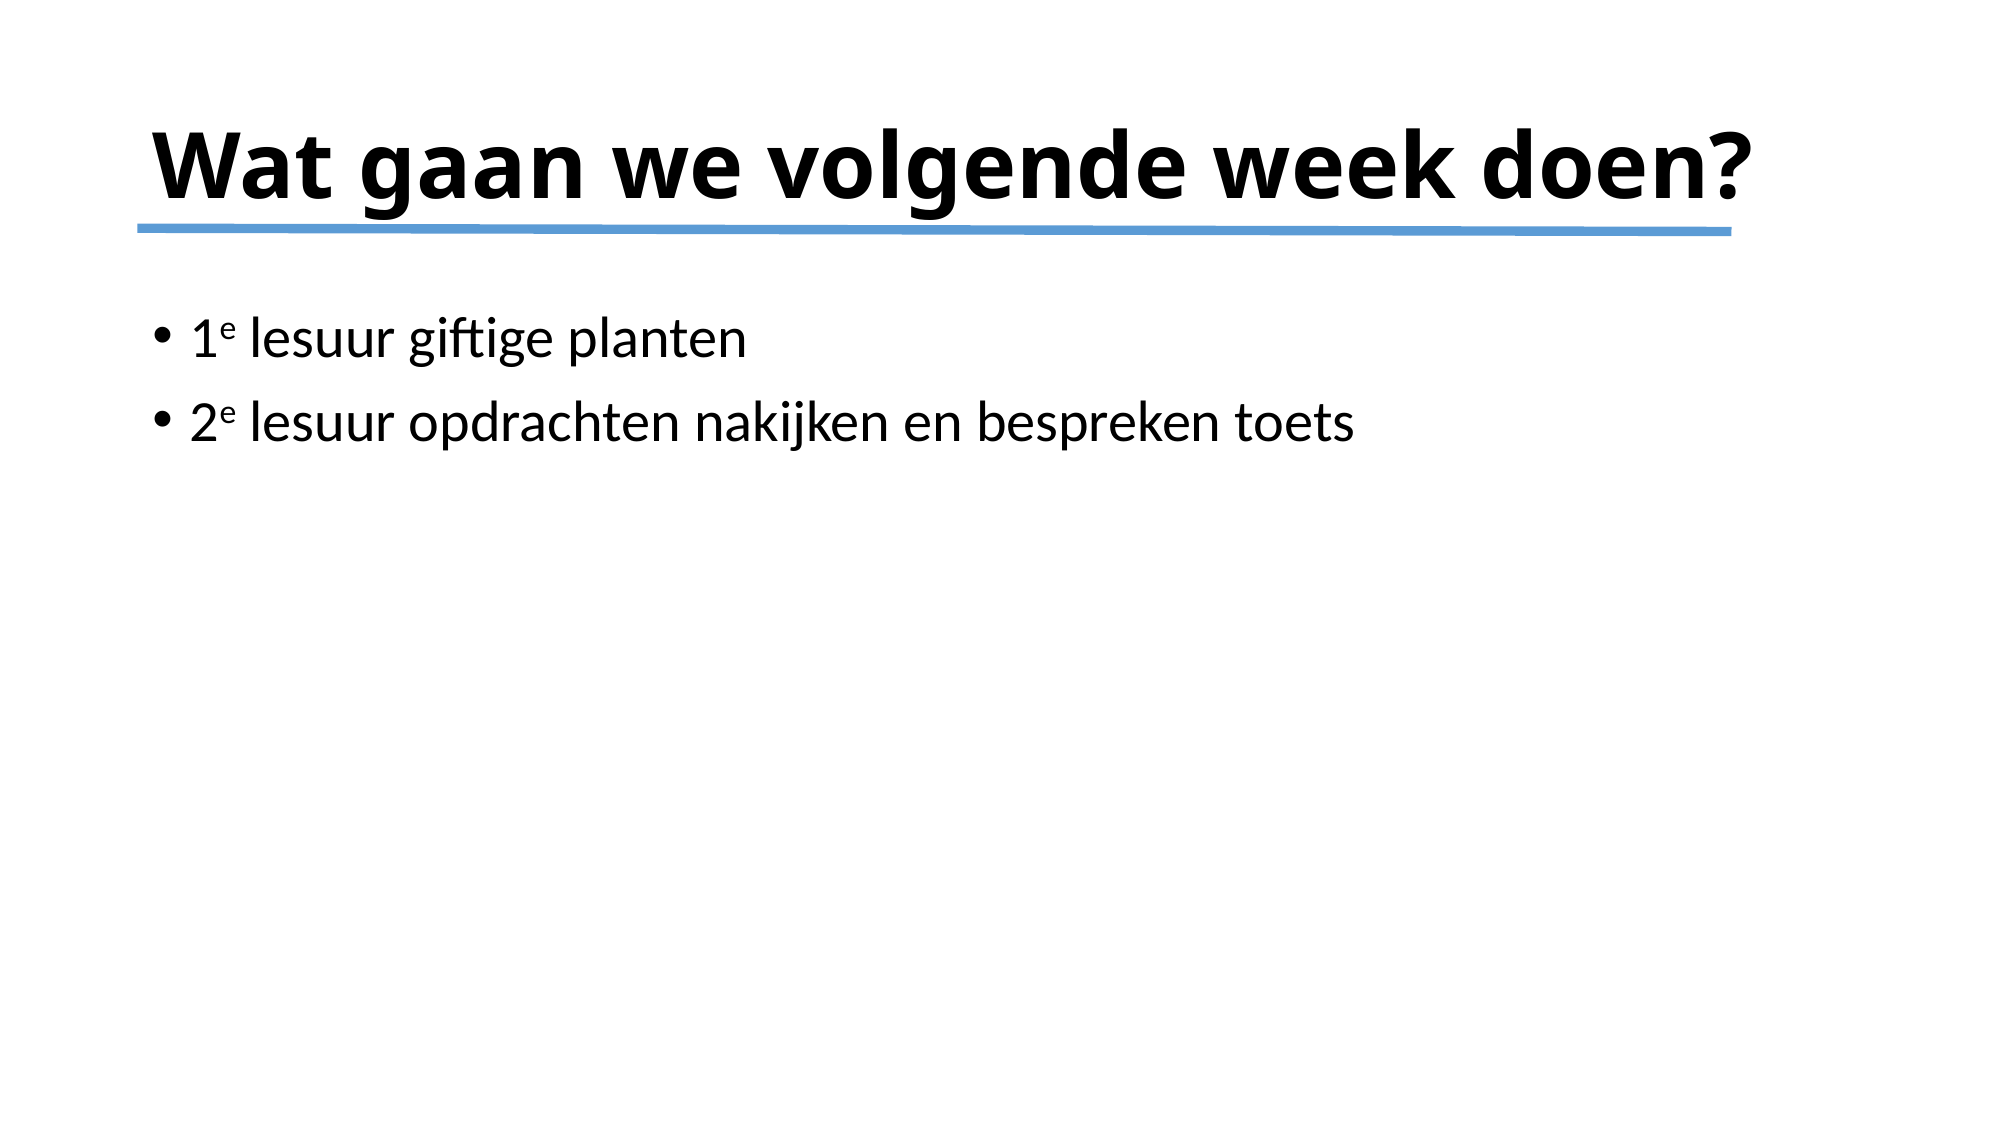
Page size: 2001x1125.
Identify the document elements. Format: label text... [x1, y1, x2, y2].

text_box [137, 228, 1732, 232]
title Wat gaan we volgende week doen? [137, 59, 1863, 278]
list 1e lesuur giftige planten 2e lesuur opdrachten nakijken en bespreken toets [137, 299, 1863, 1014]
